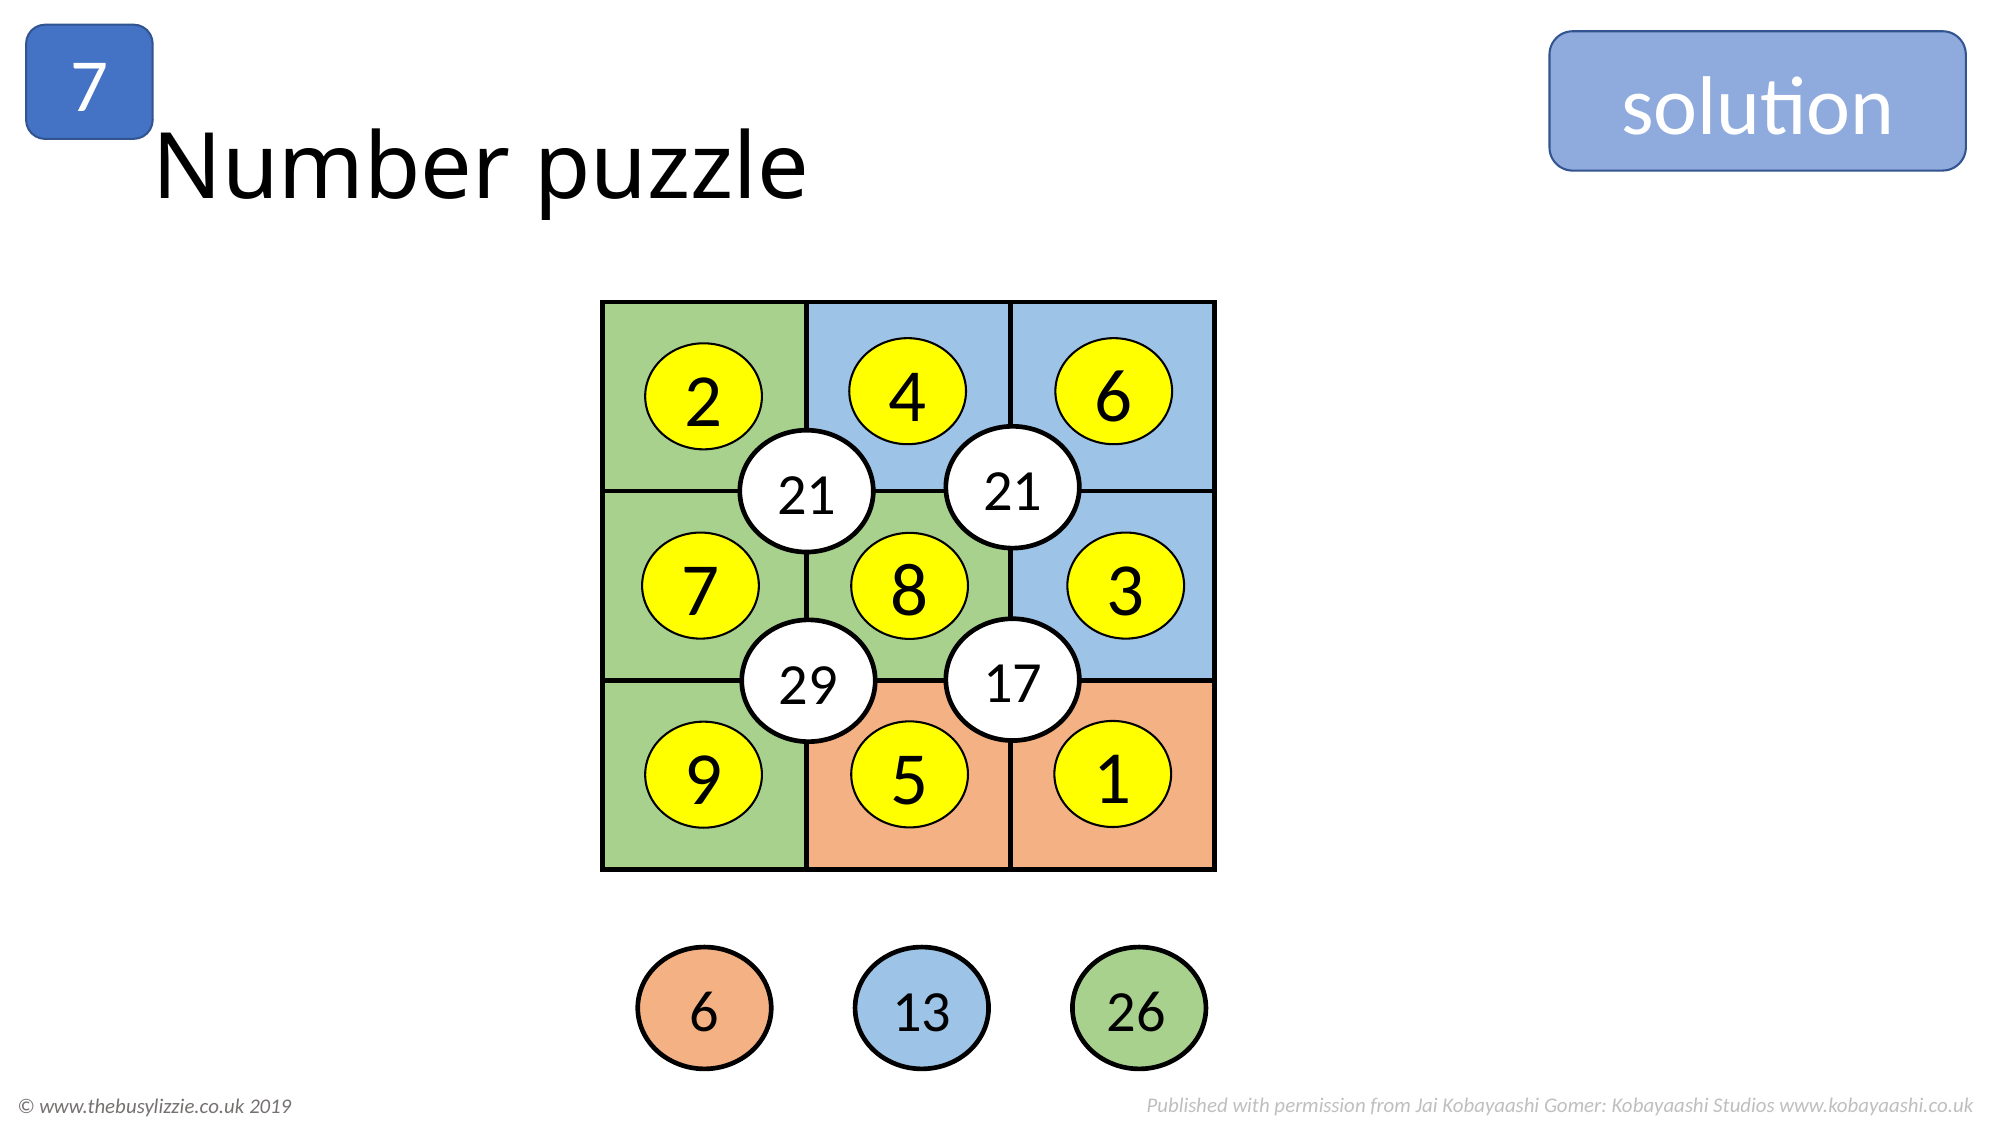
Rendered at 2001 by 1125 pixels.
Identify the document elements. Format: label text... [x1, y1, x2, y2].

text_box 7 [25, 23, 154, 140]
title Number puzzle [137, 59, 1863, 278]
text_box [602, 302, 1215, 1069]
text_box solution [1548, 30, 1967, 172]
text_box Published with permission from Jai Kobayaashi Gomer: Kobayaashi Studios www.kobayaashi.co.uk [1131, 1084, 2000, 1125]
text_box © www.thebusylizzie.co.uk 2019 [2, 1085, 307, 1125]
